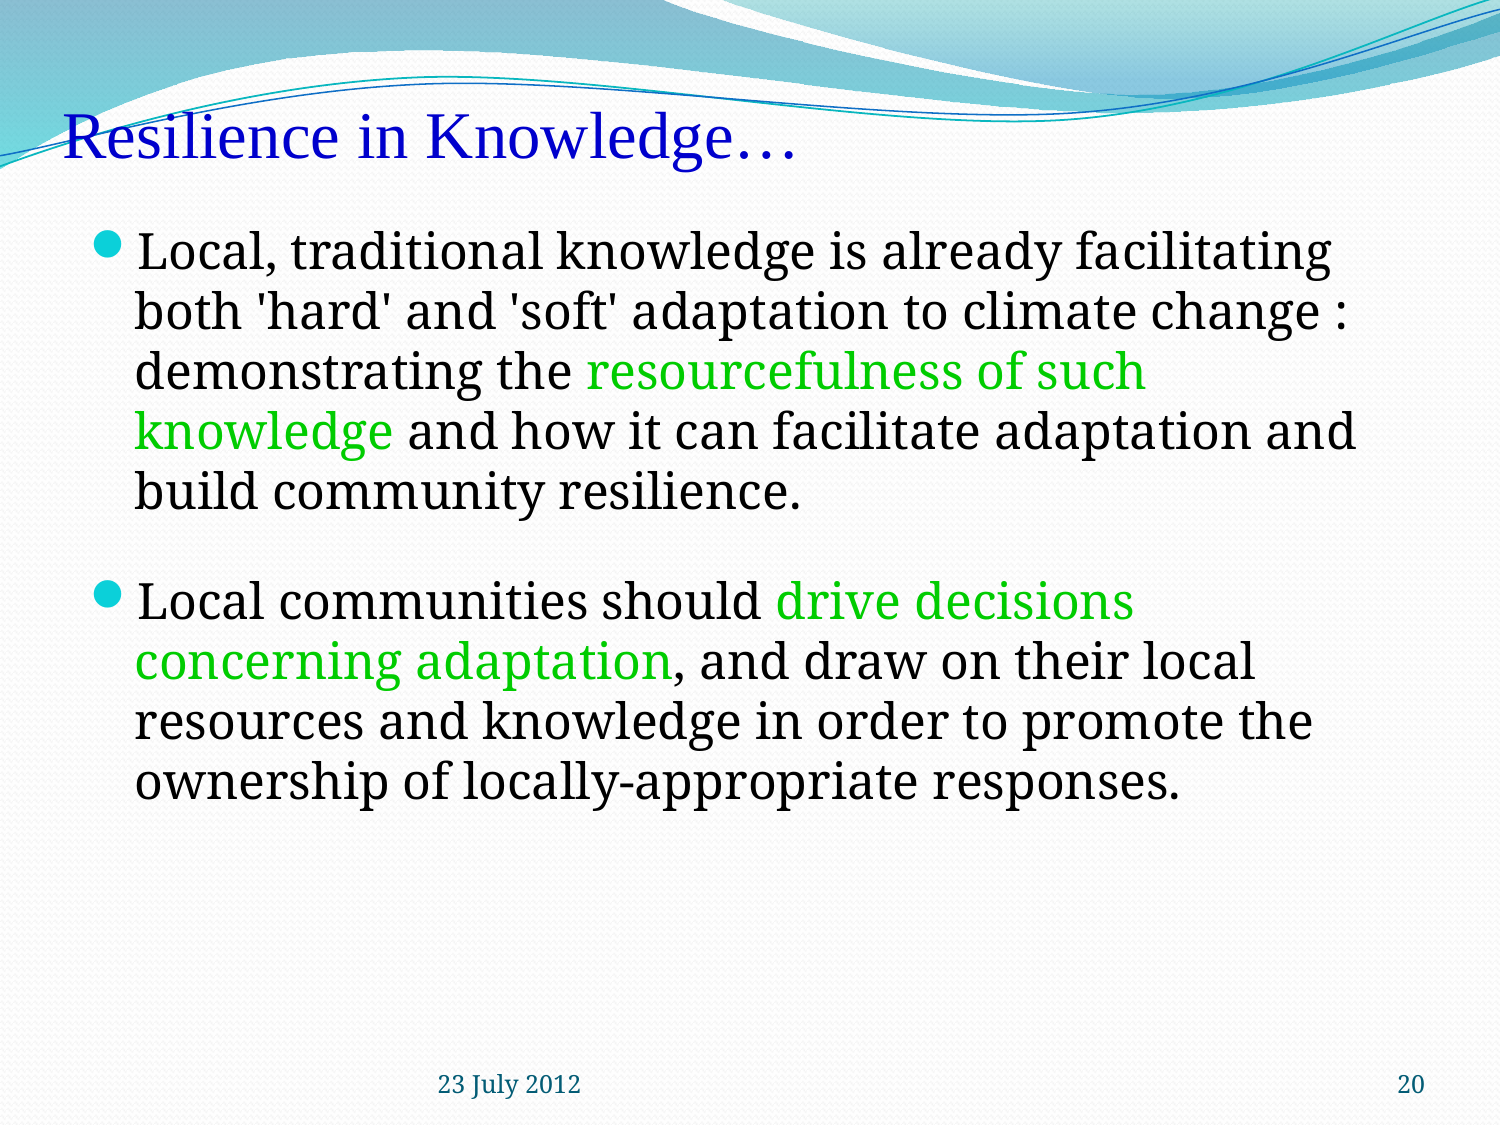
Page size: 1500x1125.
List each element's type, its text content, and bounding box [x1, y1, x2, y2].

slide_number 20 [1299, 1042, 1425, 1103]
list Local, traditional knowledge is already facilitating both 'hard' and 'soft' adaptation to climate change : demonstrating the resourcefulness of such knowledge and how it can facilitate adaptation and build community resilience. Local communities should drive decisions concerning adaptation, and draw on their local resources and knowledge in order to promote the ownership of locally-appropriate responses. [75, 212, 1425, 1038]
footer 23 July 2012 [437, 1042, 988, 1103]
title Resilience in Knowledge… [62, 62, 1413, 172]
